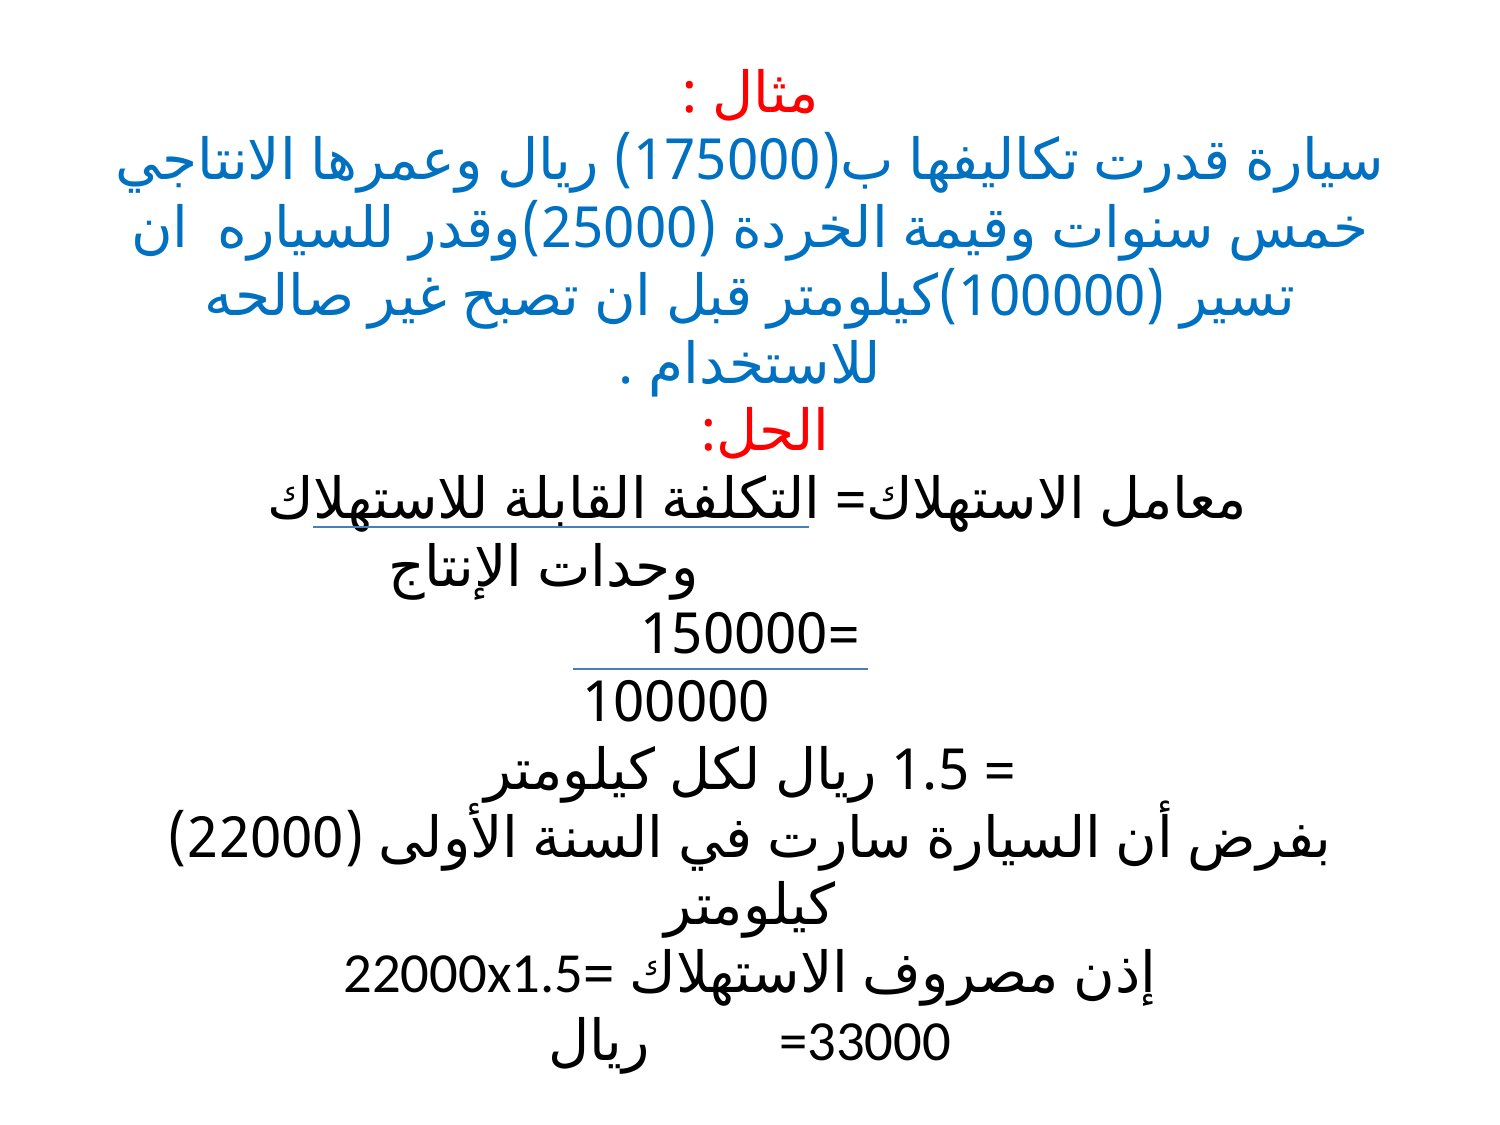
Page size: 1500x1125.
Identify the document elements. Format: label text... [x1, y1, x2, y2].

title مثال : سيارة قدرت تكاليفها ب(175000) ريال وعمرها الانتاجي خمس سنوات وقيمة الخردة (25000)وقدر للسياره ان تسير (100000)كيلومتر قبل ان تصبح غير صالحه للاستخدام . الحل: معامل الاستهلاك= التكلفة القابلة للاستهلاك وحدات الإنتاج =150000 100000 = 1.5 ريال لكل كيلومتر بفرض أن السيارة سارت في السنة الأولى (22000) كيلومتر إذن مصروف الاستهلاك =22000x1.5 =33000 ريال [75, 45, 1425, 1083]
